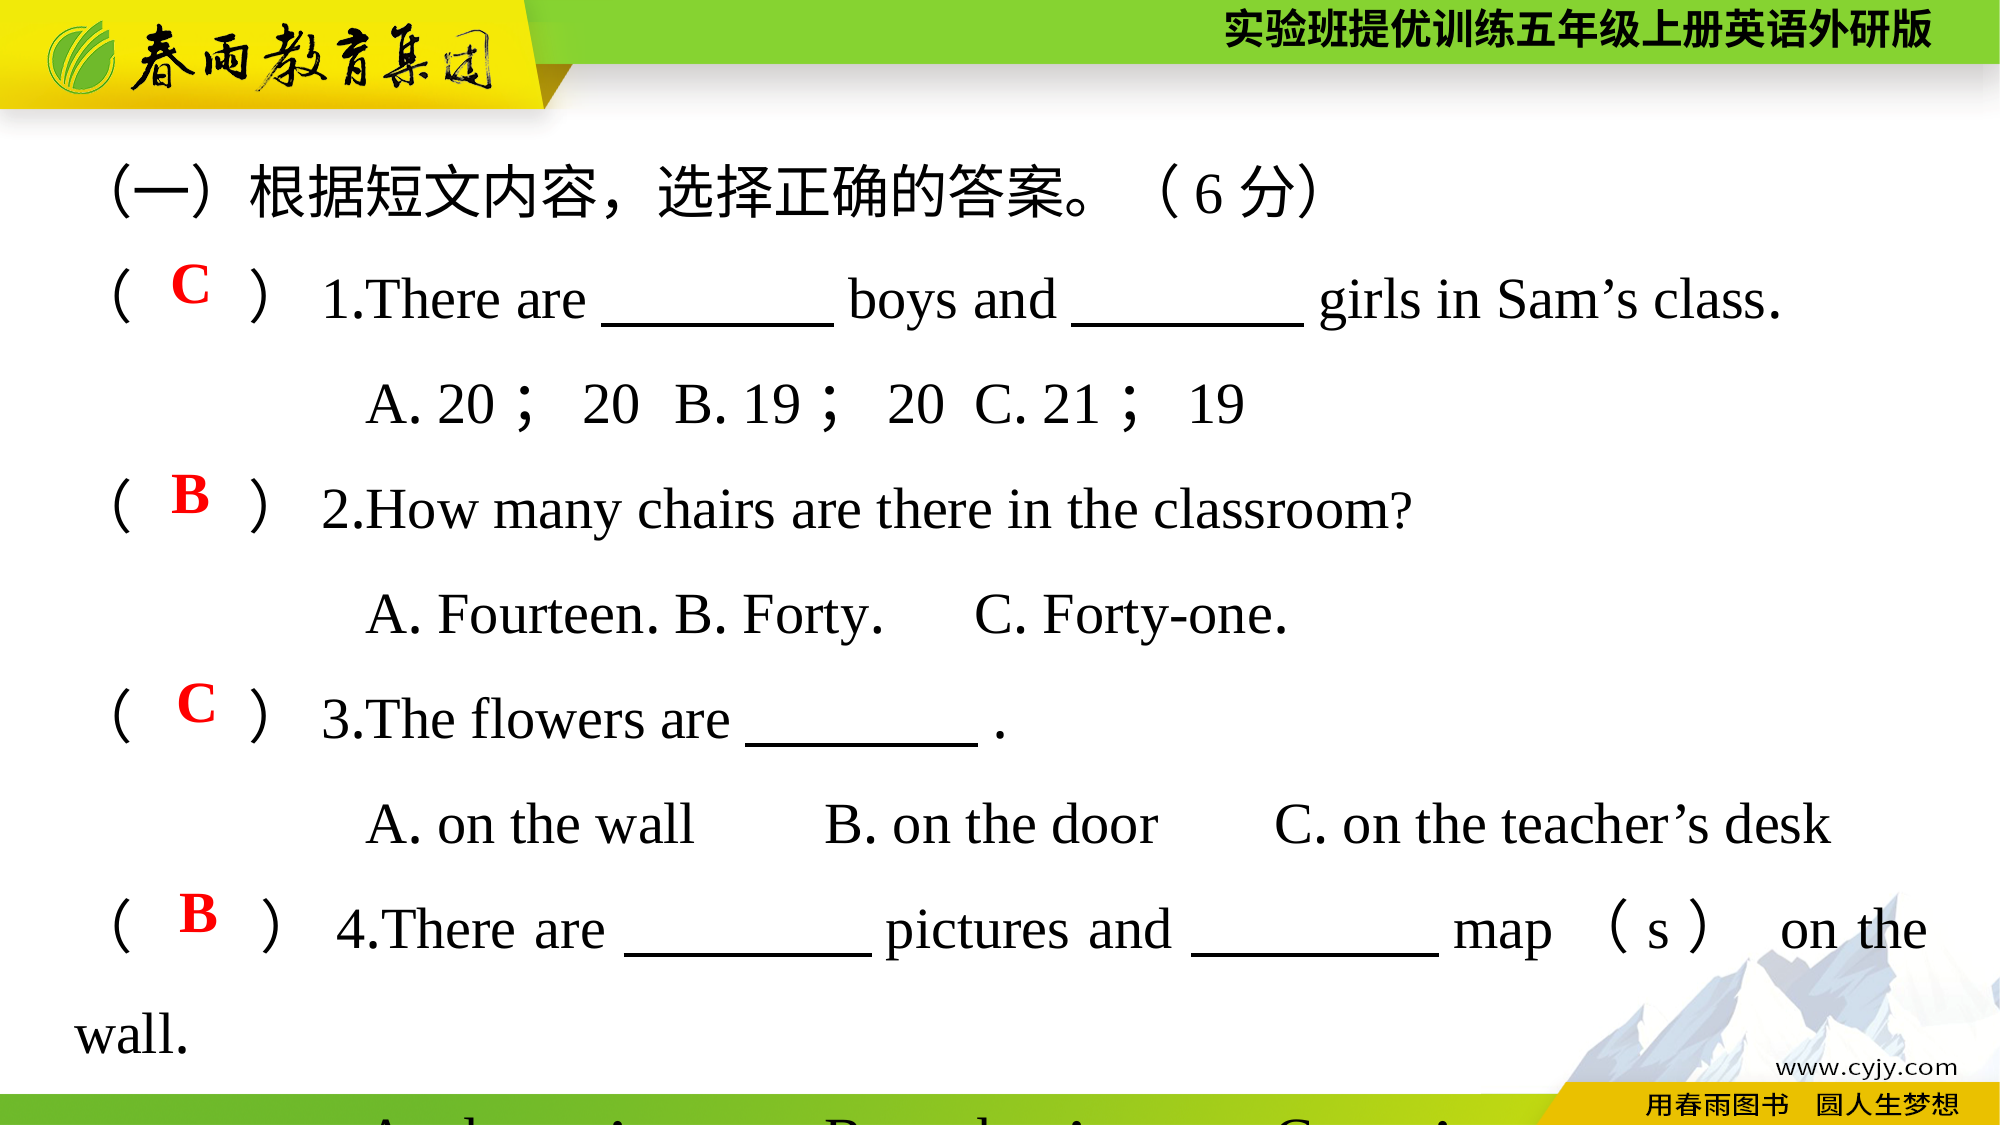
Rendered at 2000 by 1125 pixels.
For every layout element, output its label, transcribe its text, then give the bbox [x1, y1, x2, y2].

text_box C [156, 238, 228, 323]
text_box B [156, 447, 225, 533]
text_box B [165, 866, 234, 952]
picture [0, 0, 2000, 1125]
list （一）根据短文内容，选择正确的答案。（6分） （ ）1.There are boys and girls in Sam’s class. A. 20；20 B. 19；20 C. 21；19 （ ）2.How many chairs are there in the classroom? A. Fourteen. B. Forty. C. Forty-one. （ ）3.The flowers are . A. on the wall B. on the door C. on the teacher’s desk （ ）4.There are pictures and map（s） on the wall. A. eleven；a B. twelve；a C. ten；two [59, 112, 1944, 1083]
text_box C [161, 656, 234, 742]
